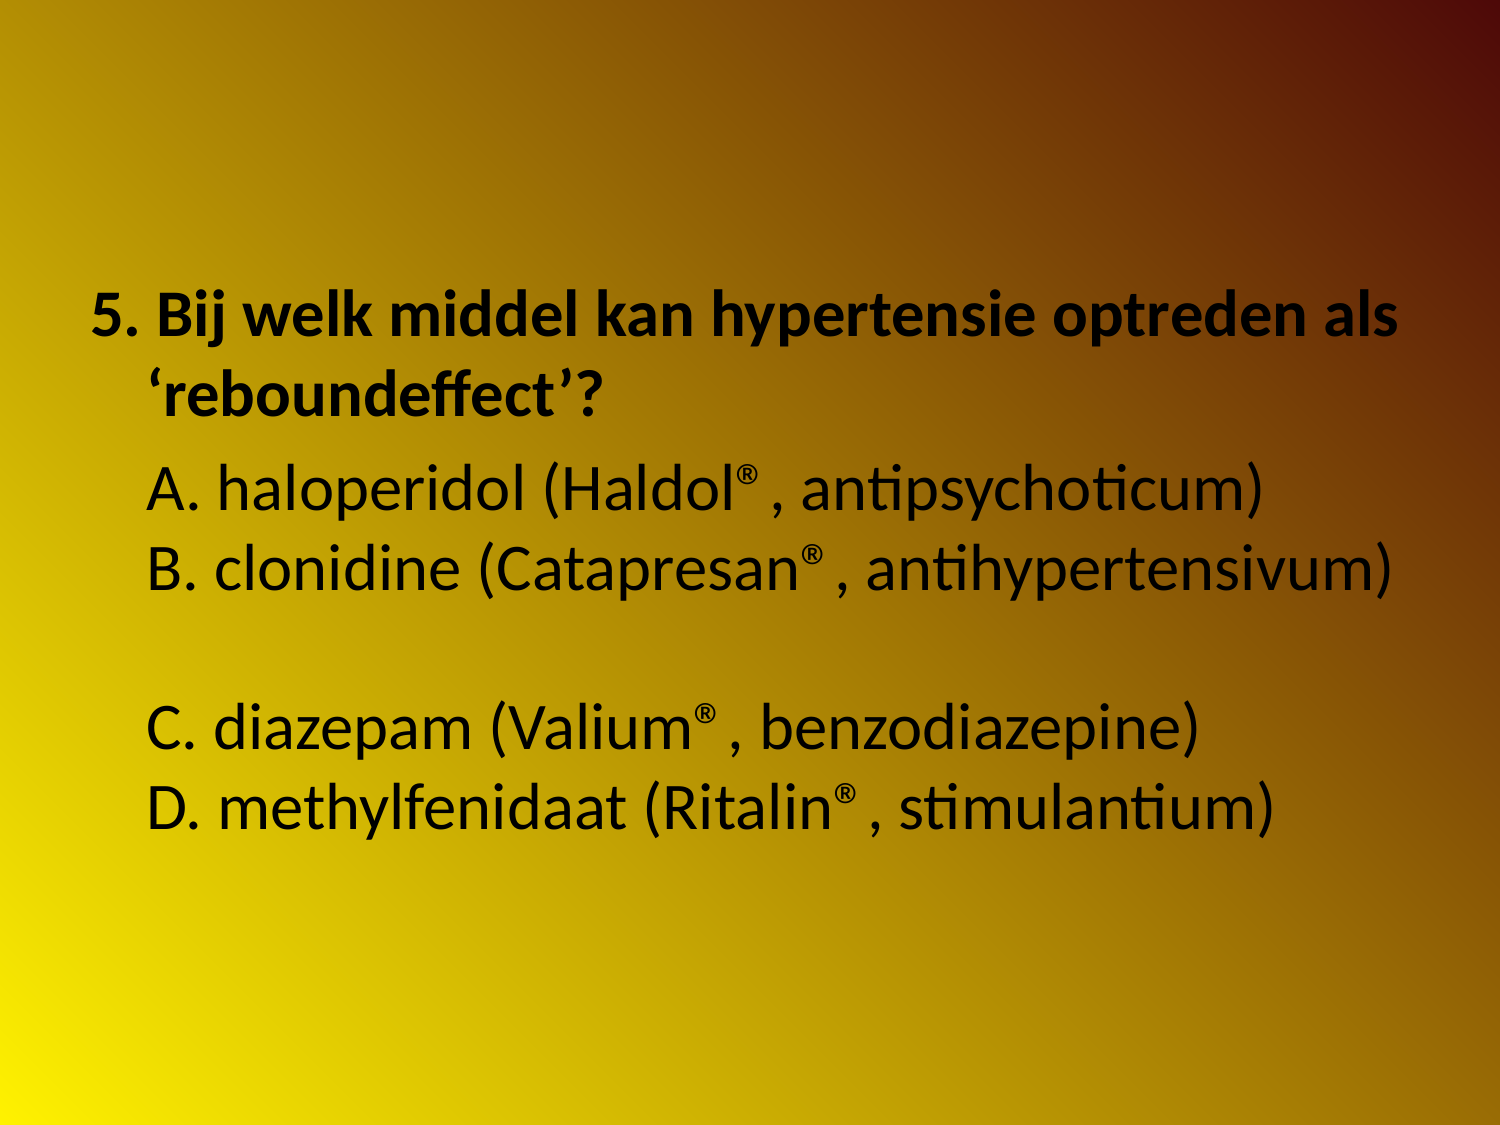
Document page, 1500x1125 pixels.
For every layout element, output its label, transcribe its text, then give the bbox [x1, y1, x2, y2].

list 5. Bij welk middel kan hypertensie optreden als ‘reboundeffect’? A. haloperidol (Haldol®, antipsychoticum) B. clonidine (Catapresan®, antihypertensivum) C. diazepam (Valium®, benzodiazepine) D. methylfenidaat (Ritalin®, stimulantium) [75, 262, 1425, 1005]
